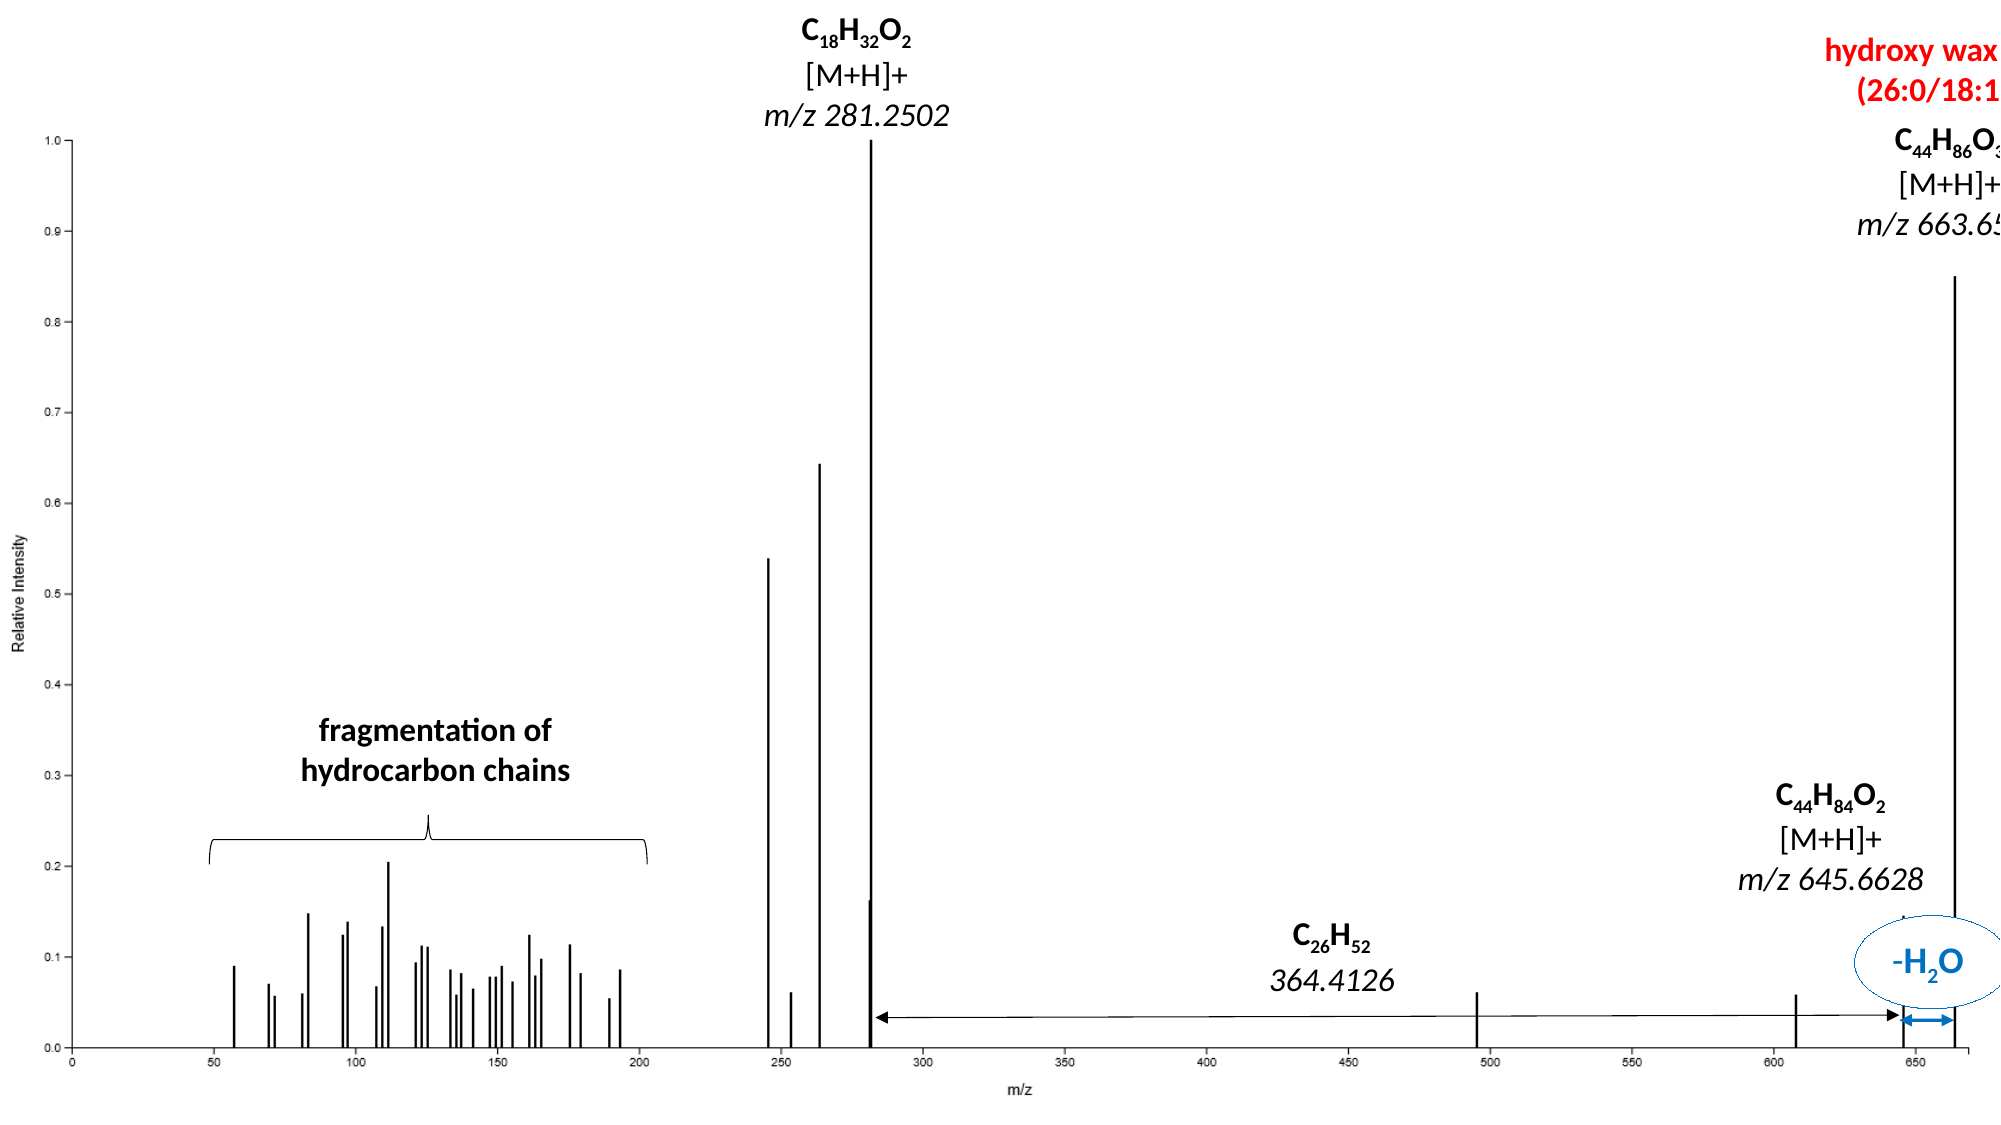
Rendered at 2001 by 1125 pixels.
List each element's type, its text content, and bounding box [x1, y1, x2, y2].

text_box C18H32O2 [M+H]+ m/z 281.2502 [687, 0, 1026, 116]
picture [0, 116, 2000, 1125]
text_box hydroxy wax ester (26:0/18:1-O) [1775, 20, 2000, 116]
